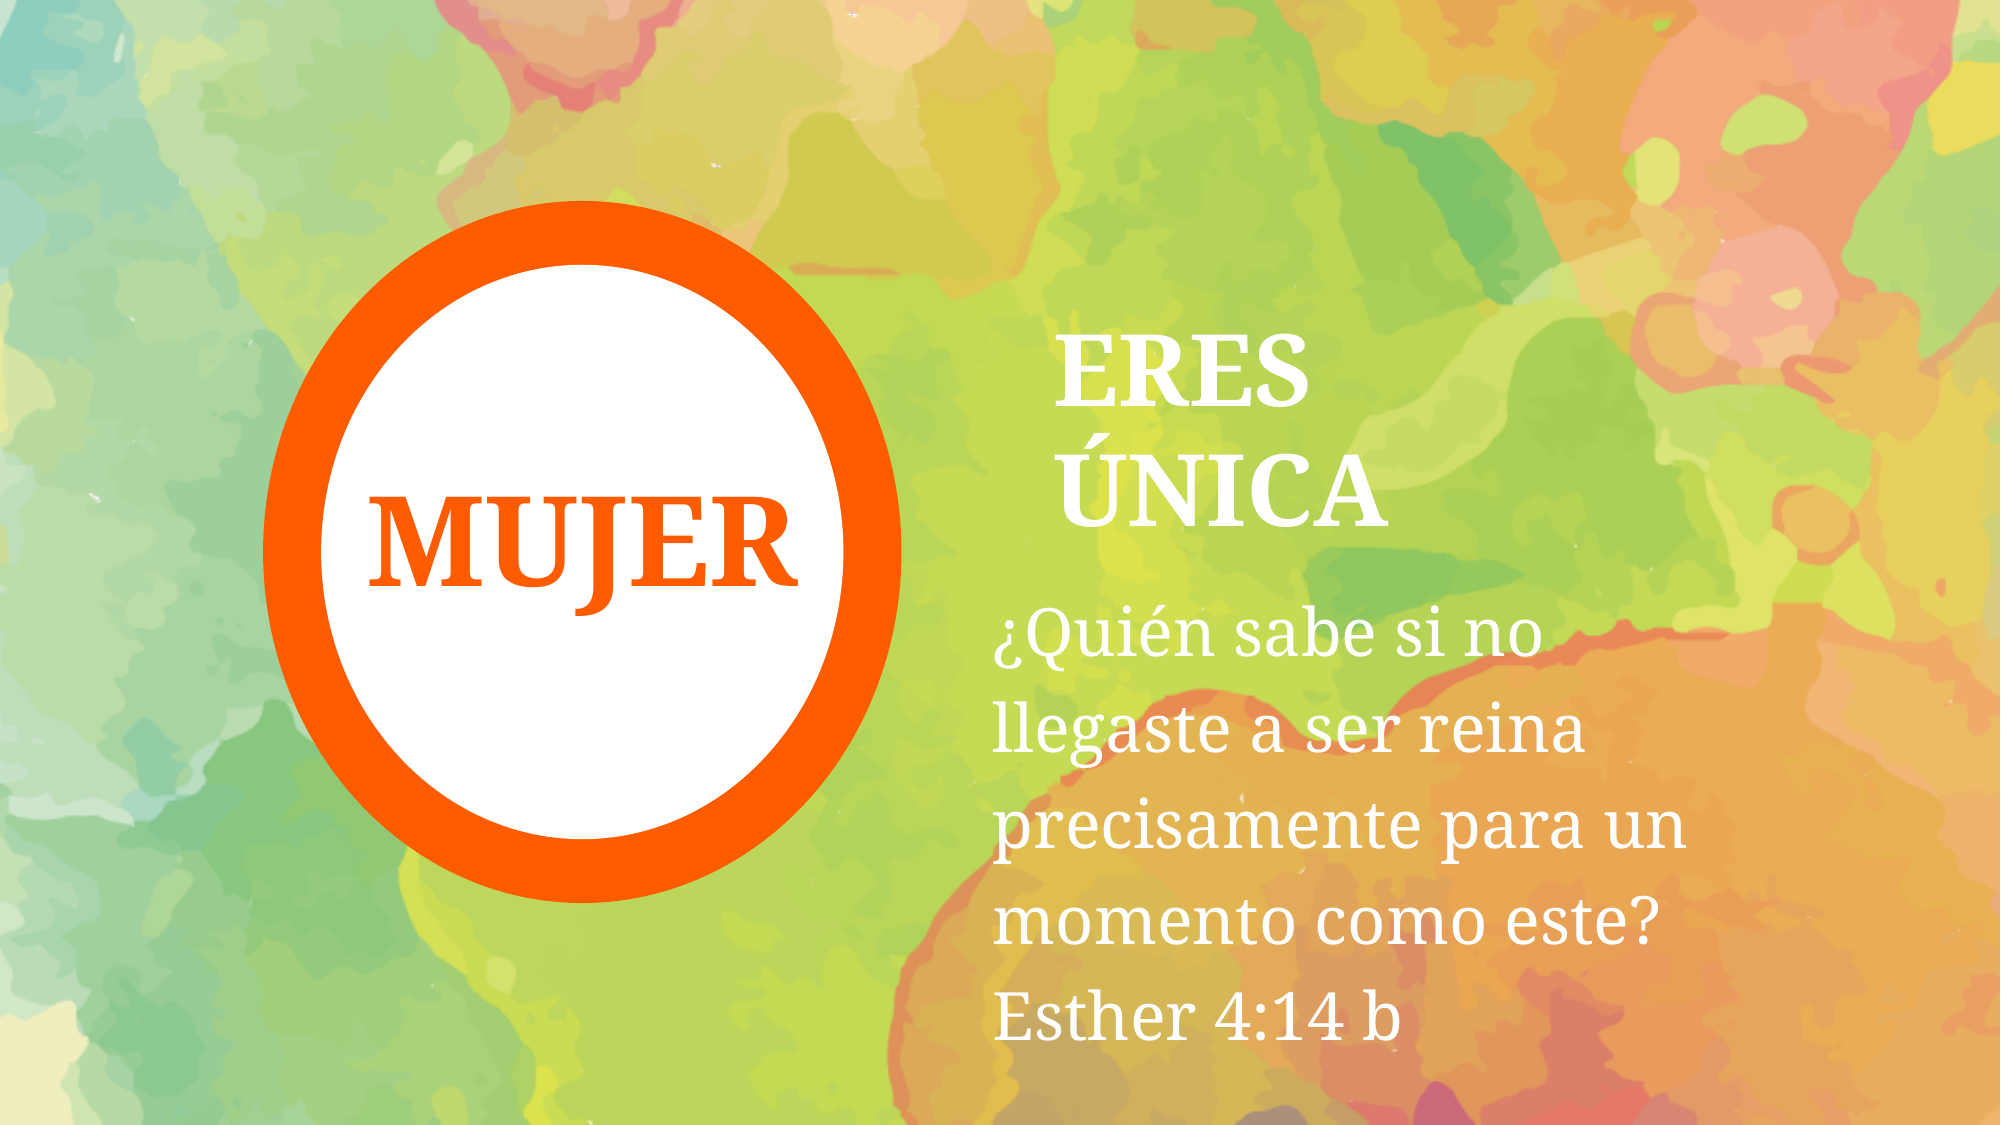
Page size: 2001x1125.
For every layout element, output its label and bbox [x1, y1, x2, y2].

text_box [263, 200, 902, 904]
picture [0, 0, 2000, 1125]
